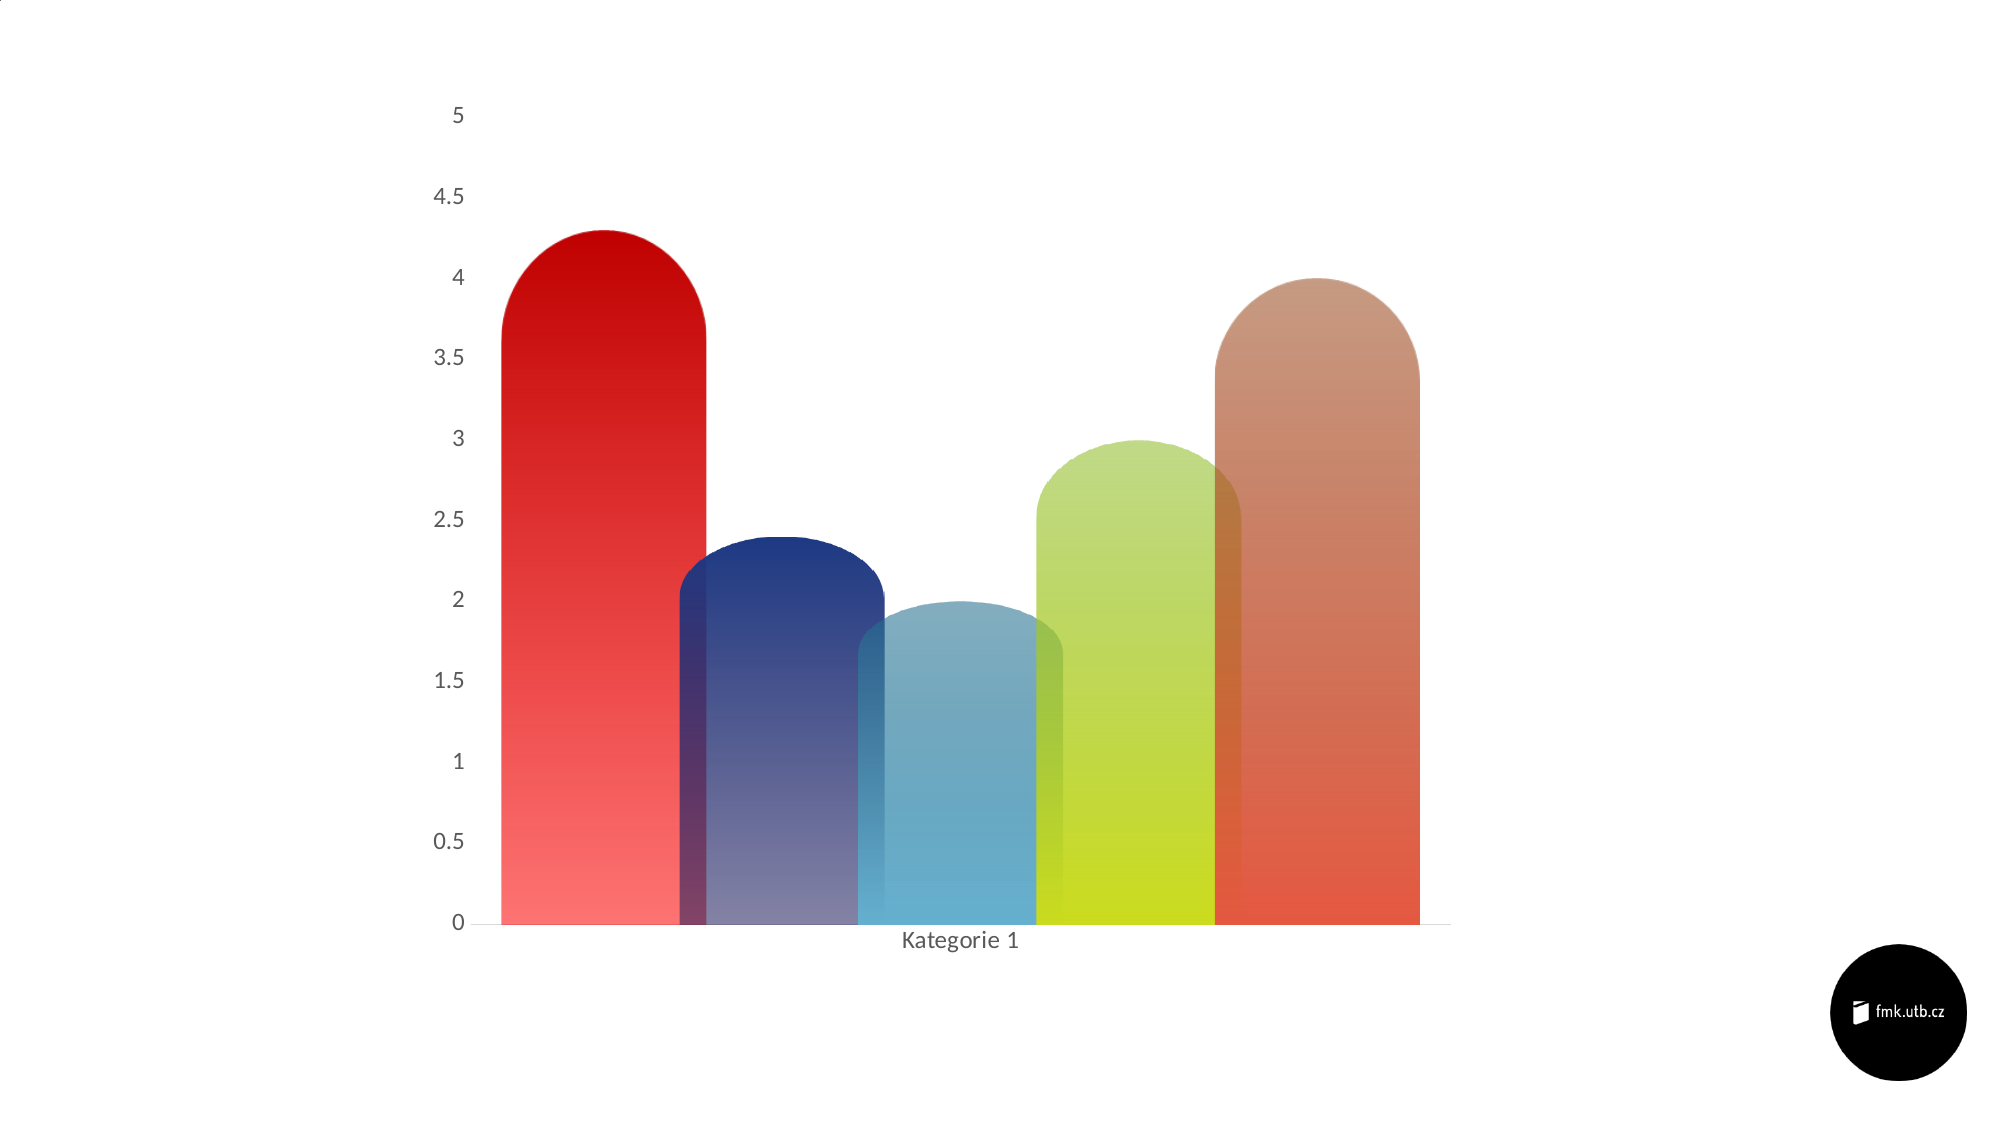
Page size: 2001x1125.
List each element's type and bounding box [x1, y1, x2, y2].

chart [424, 83, 1478, 1042]
picture [1830, 944, 1967, 1081]
